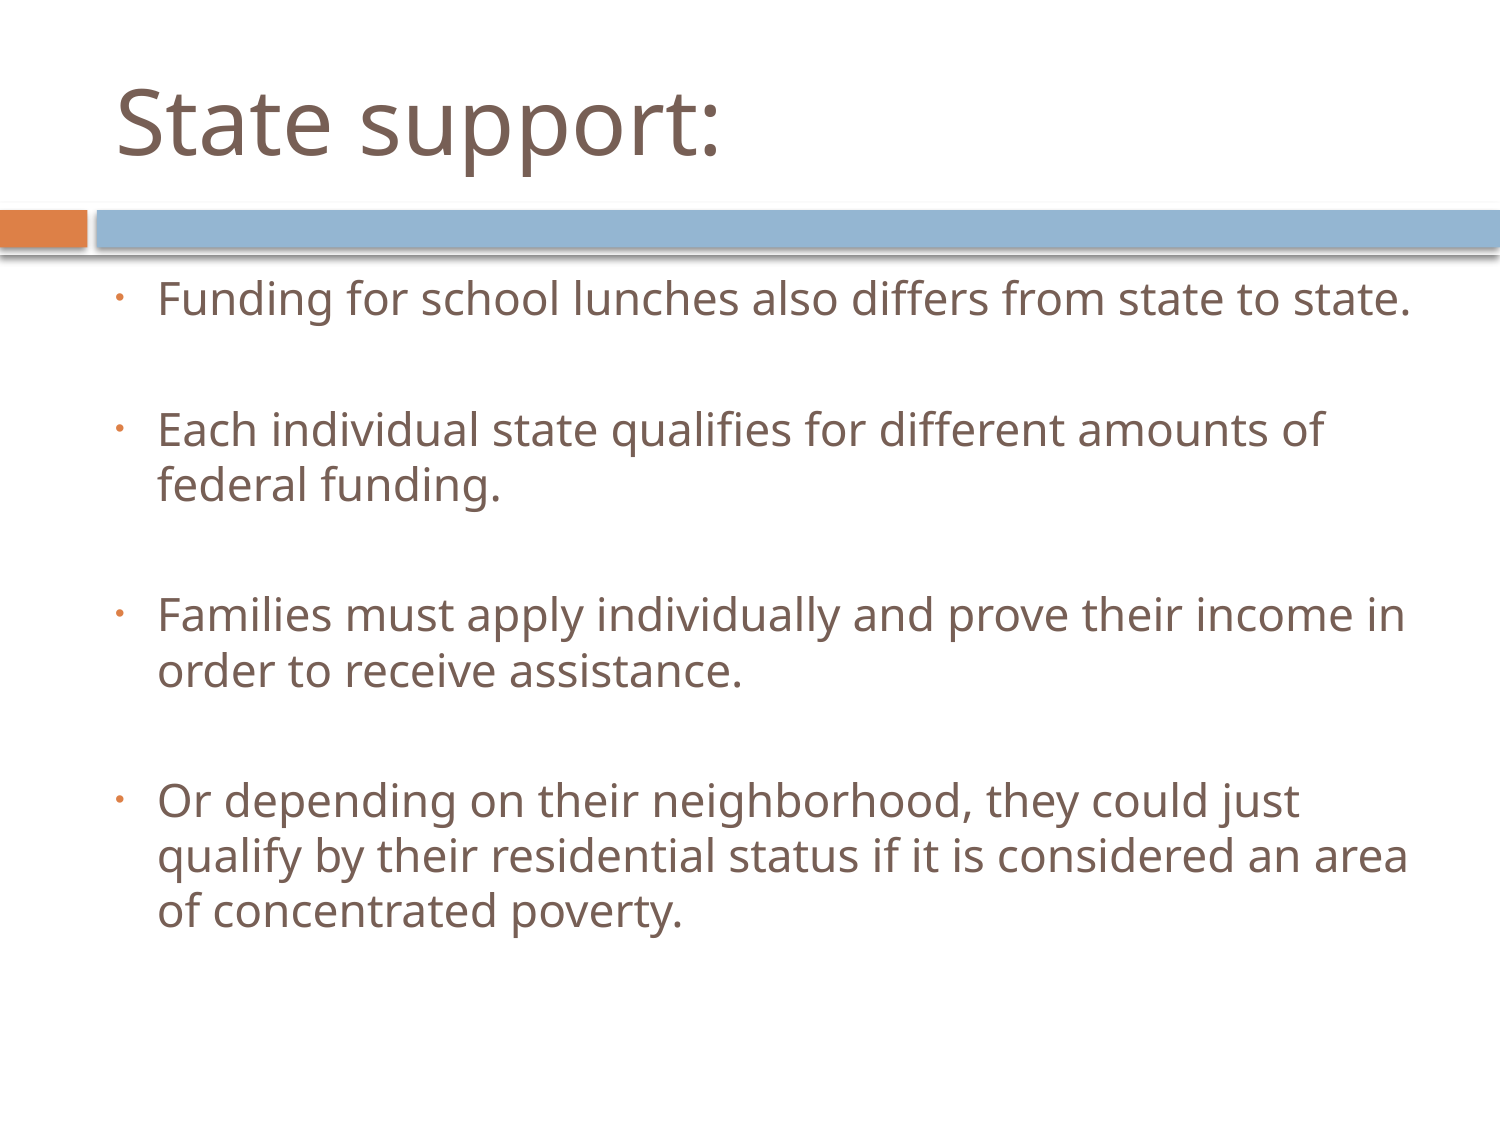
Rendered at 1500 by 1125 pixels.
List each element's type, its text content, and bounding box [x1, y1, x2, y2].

title State support: [100, 37, 1438, 200]
list Funding for school lunches also differs from state to state. Each individual state qualifies for different amounts of federal funding. Families must apply individually and prove their income in order to receive assistance. Or depending on their neighborhood, they could just qualify by their residential status if it is considered an area of concentrated poverty. [100, 262, 1438, 1000]
